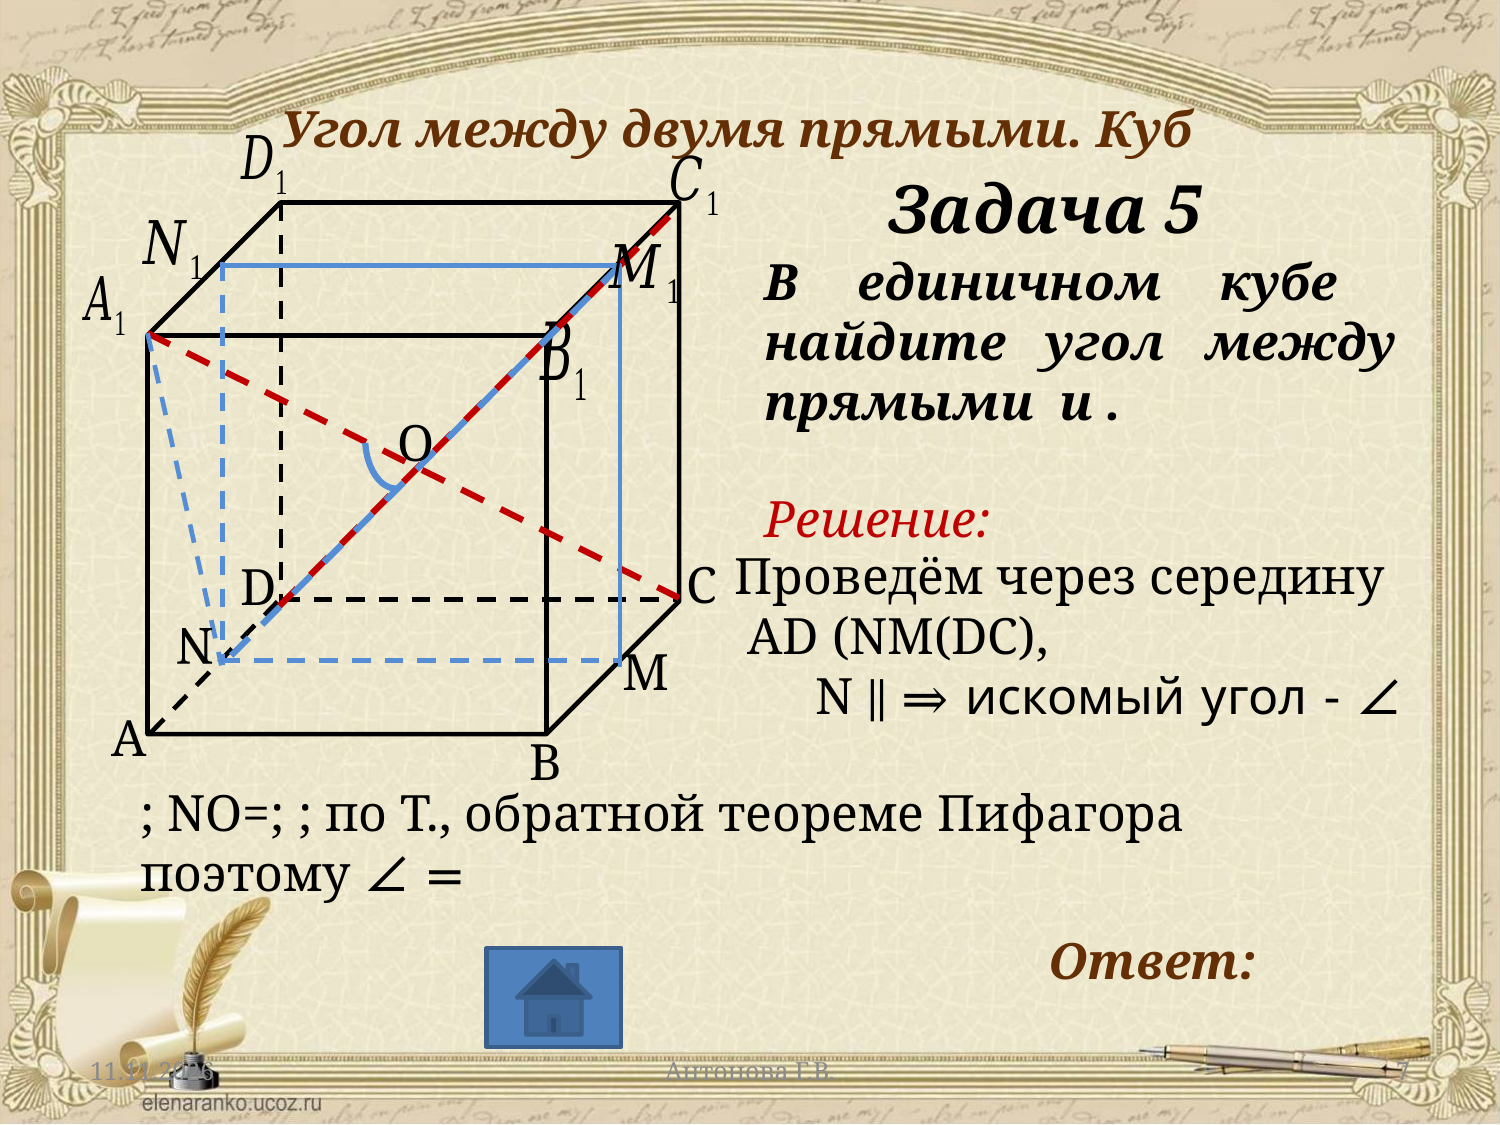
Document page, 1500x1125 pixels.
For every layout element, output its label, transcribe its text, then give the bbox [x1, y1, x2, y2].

text_box [484, 946, 623, 1049]
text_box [279, 204, 682, 607]
text_box Задача 5 [760, 159, 1471, 255]
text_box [225, 265, 621, 661]
slide_number 7 [1074, 1042, 1425, 1103]
text_box Угол между двумя прямыми. Куб [265, 89, 1353, 159]
picture [0, 0, 1500, 1125]
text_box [147, 332, 222, 666]
text_box Решение: [760, 479, 1388, 555]
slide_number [75, 1042, 425, 1103]
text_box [96, 126, 755, 799]
footer Антонова Г.В. [512, 1042, 988, 1103]
